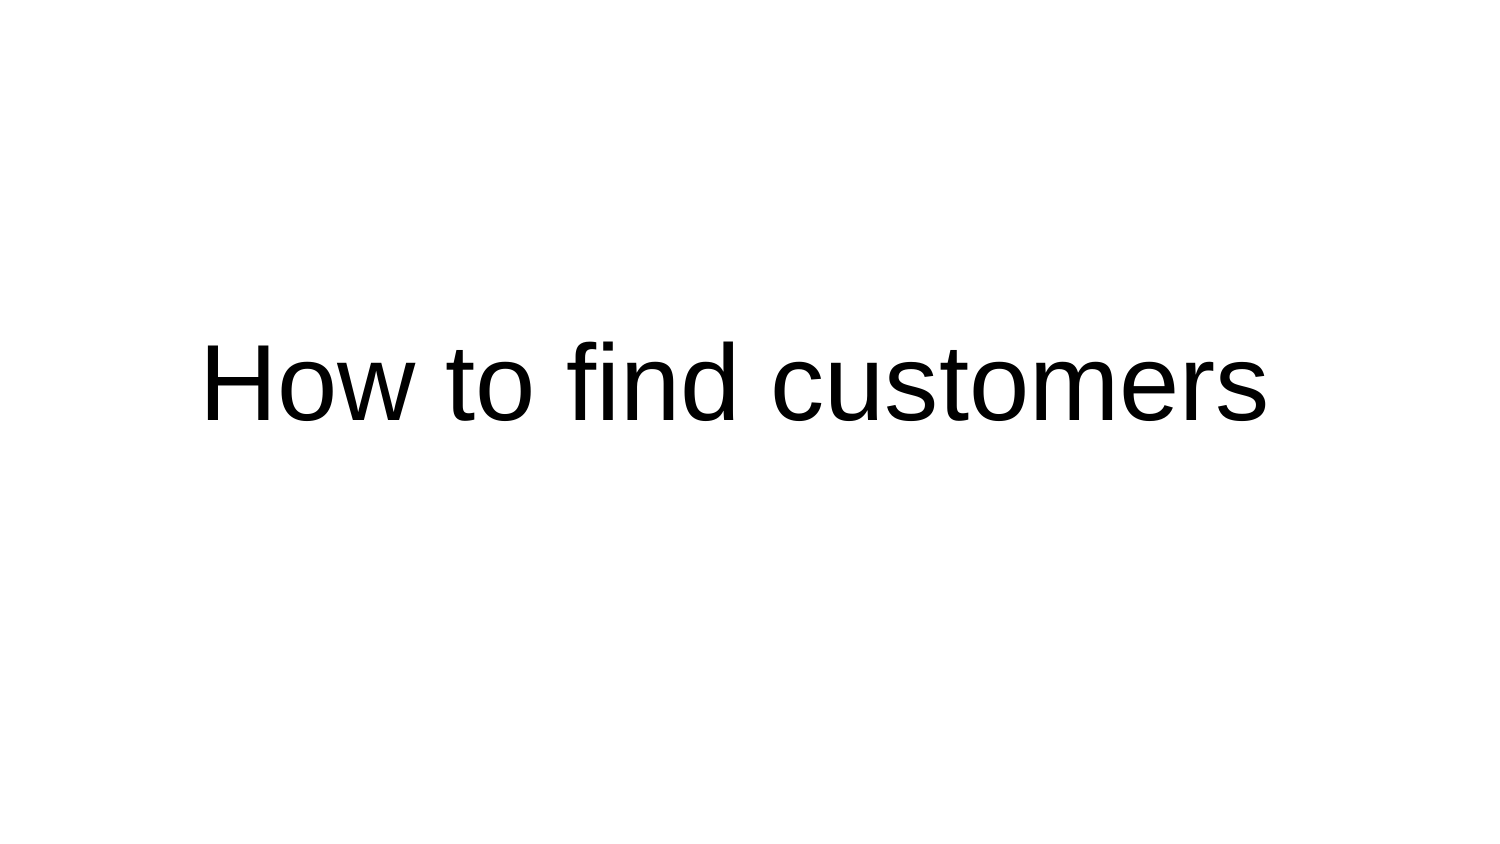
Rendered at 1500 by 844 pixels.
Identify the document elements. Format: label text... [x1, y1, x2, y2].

title How to find customers [51, 122, 1449, 459]
